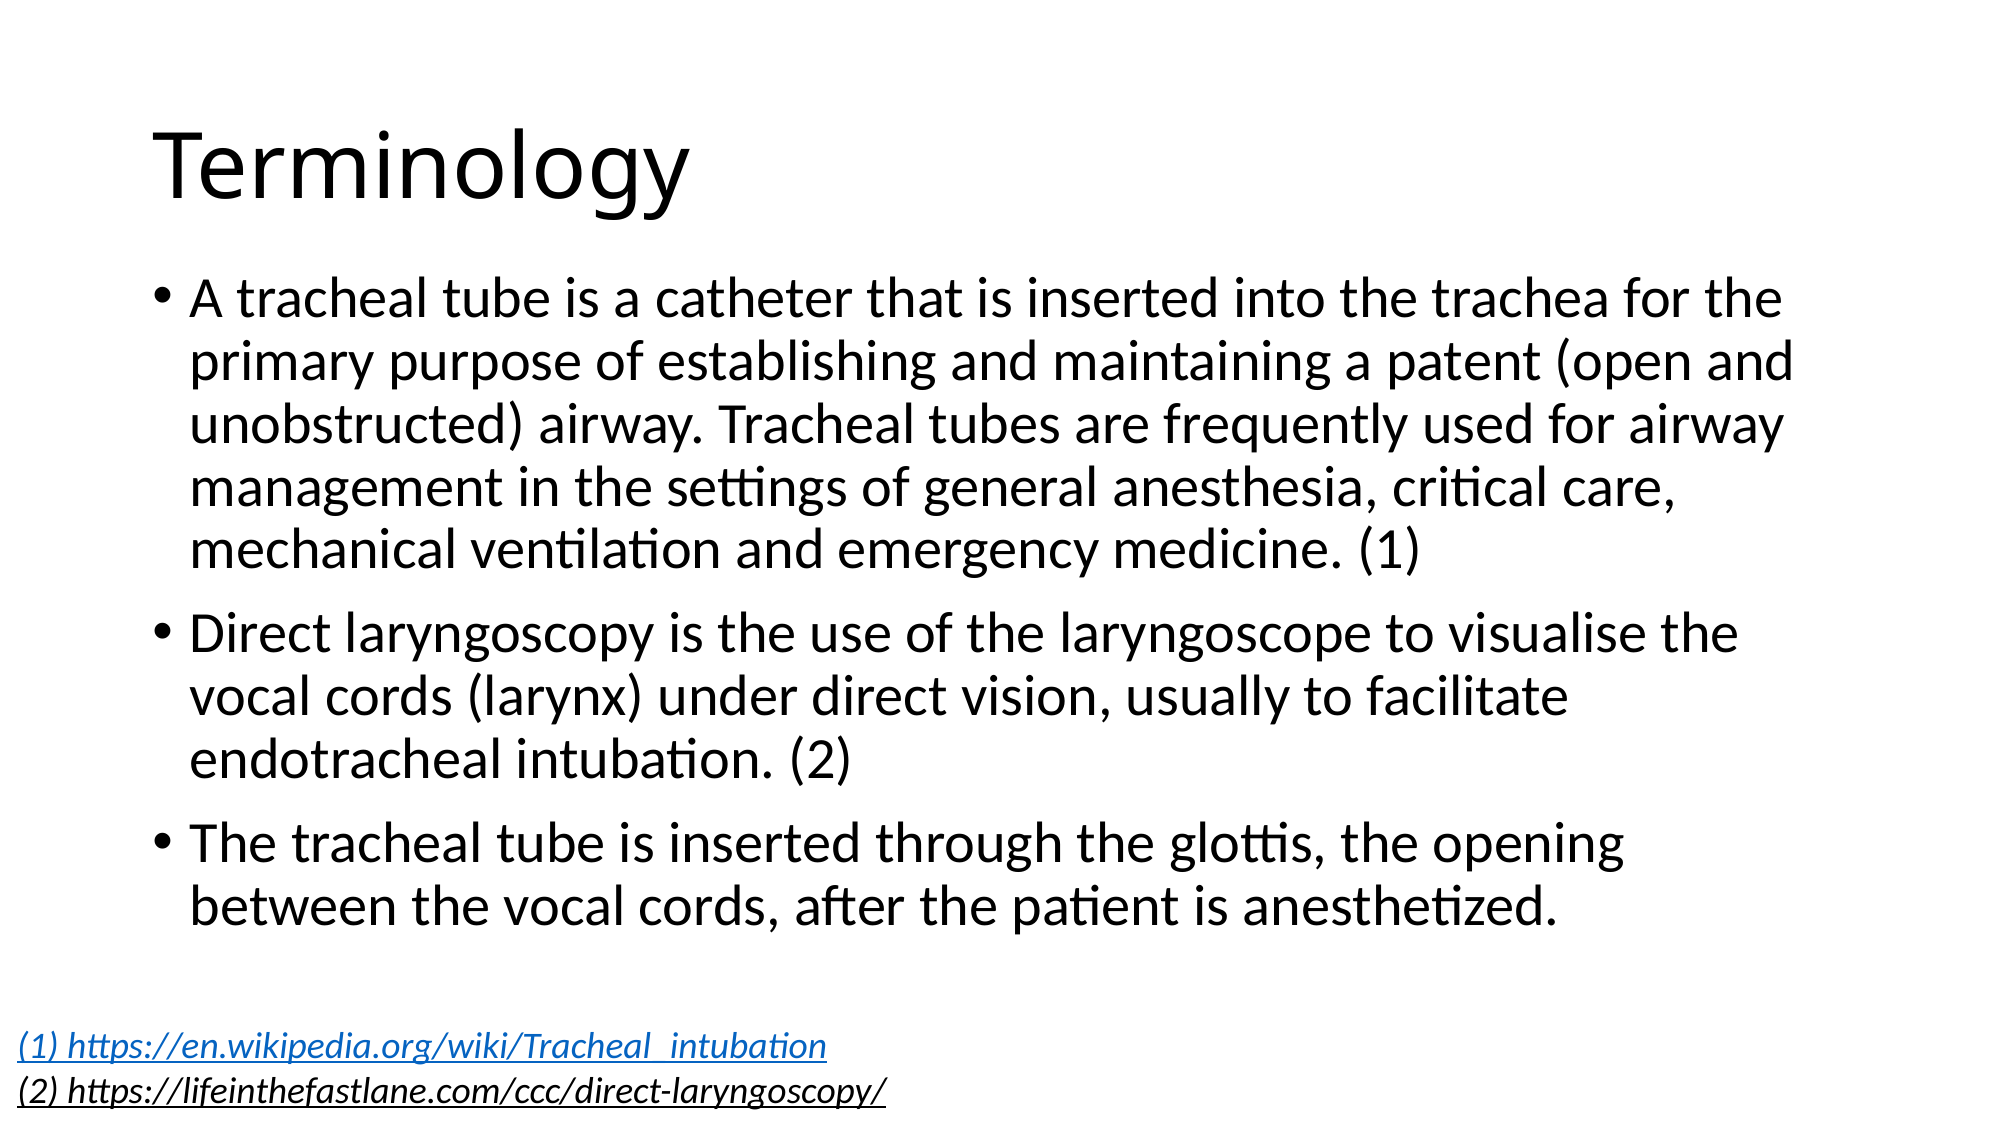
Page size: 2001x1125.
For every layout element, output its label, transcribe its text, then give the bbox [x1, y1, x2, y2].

title Terminology [137, 59, 1863, 259]
text_box (1) https://en.wikipedia.org/wiki/Tracheal_intubation (2) https://lifeinthefastlane.com/ccc/direct-laryngoscopy/ [2, 1013, 911, 1118]
list A tracheal tube is a catheter that is inserted into the trachea for the primary purpose of establishing and maintaining a patent (open and unobstructed) airway. Tracheal tubes are frequently used for airway management in the settings of general anesthesia, critical care, mechanical ventilation and emergency medicine. (1) Direct laryngoscopy is the use of the laryngoscope to visualise the vocal cords (larynx) under direct vision, usually to facilitate endotracheal intubation. (2) The tracheal tube is inserted through the glottis, the opening between the vocal cords, after the patient is anesthetized. [137, 259, 1863, 974]
